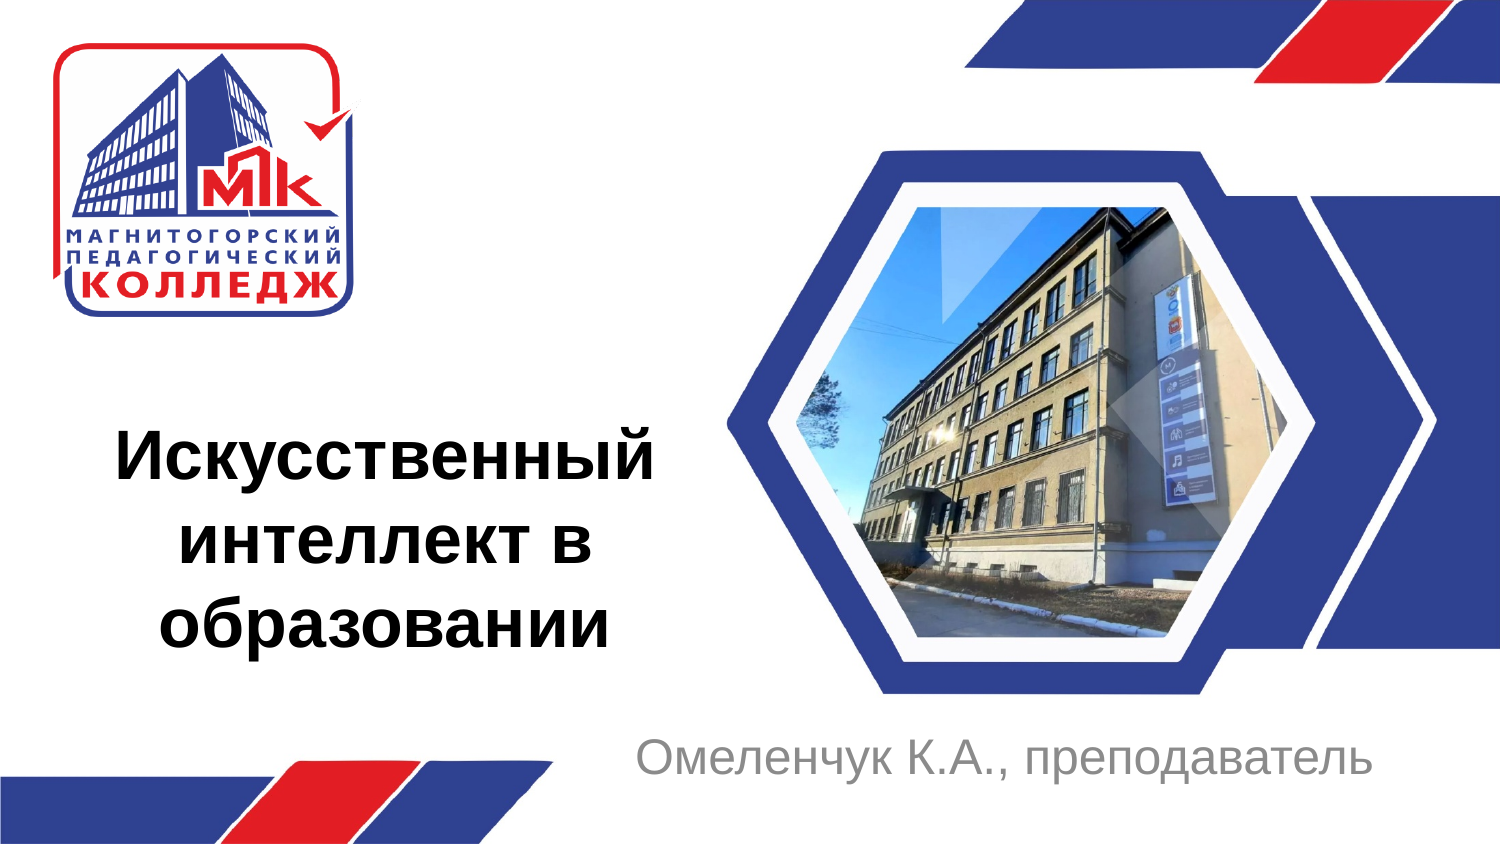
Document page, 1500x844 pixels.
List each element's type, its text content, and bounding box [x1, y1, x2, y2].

picture [0, 0, 1500, 844]
subtitle Омеленчук К.А., преподаватель [620, 717, 1493, 836]
title Искусственный интеллект в образовании [68, 400, 703, 670]
